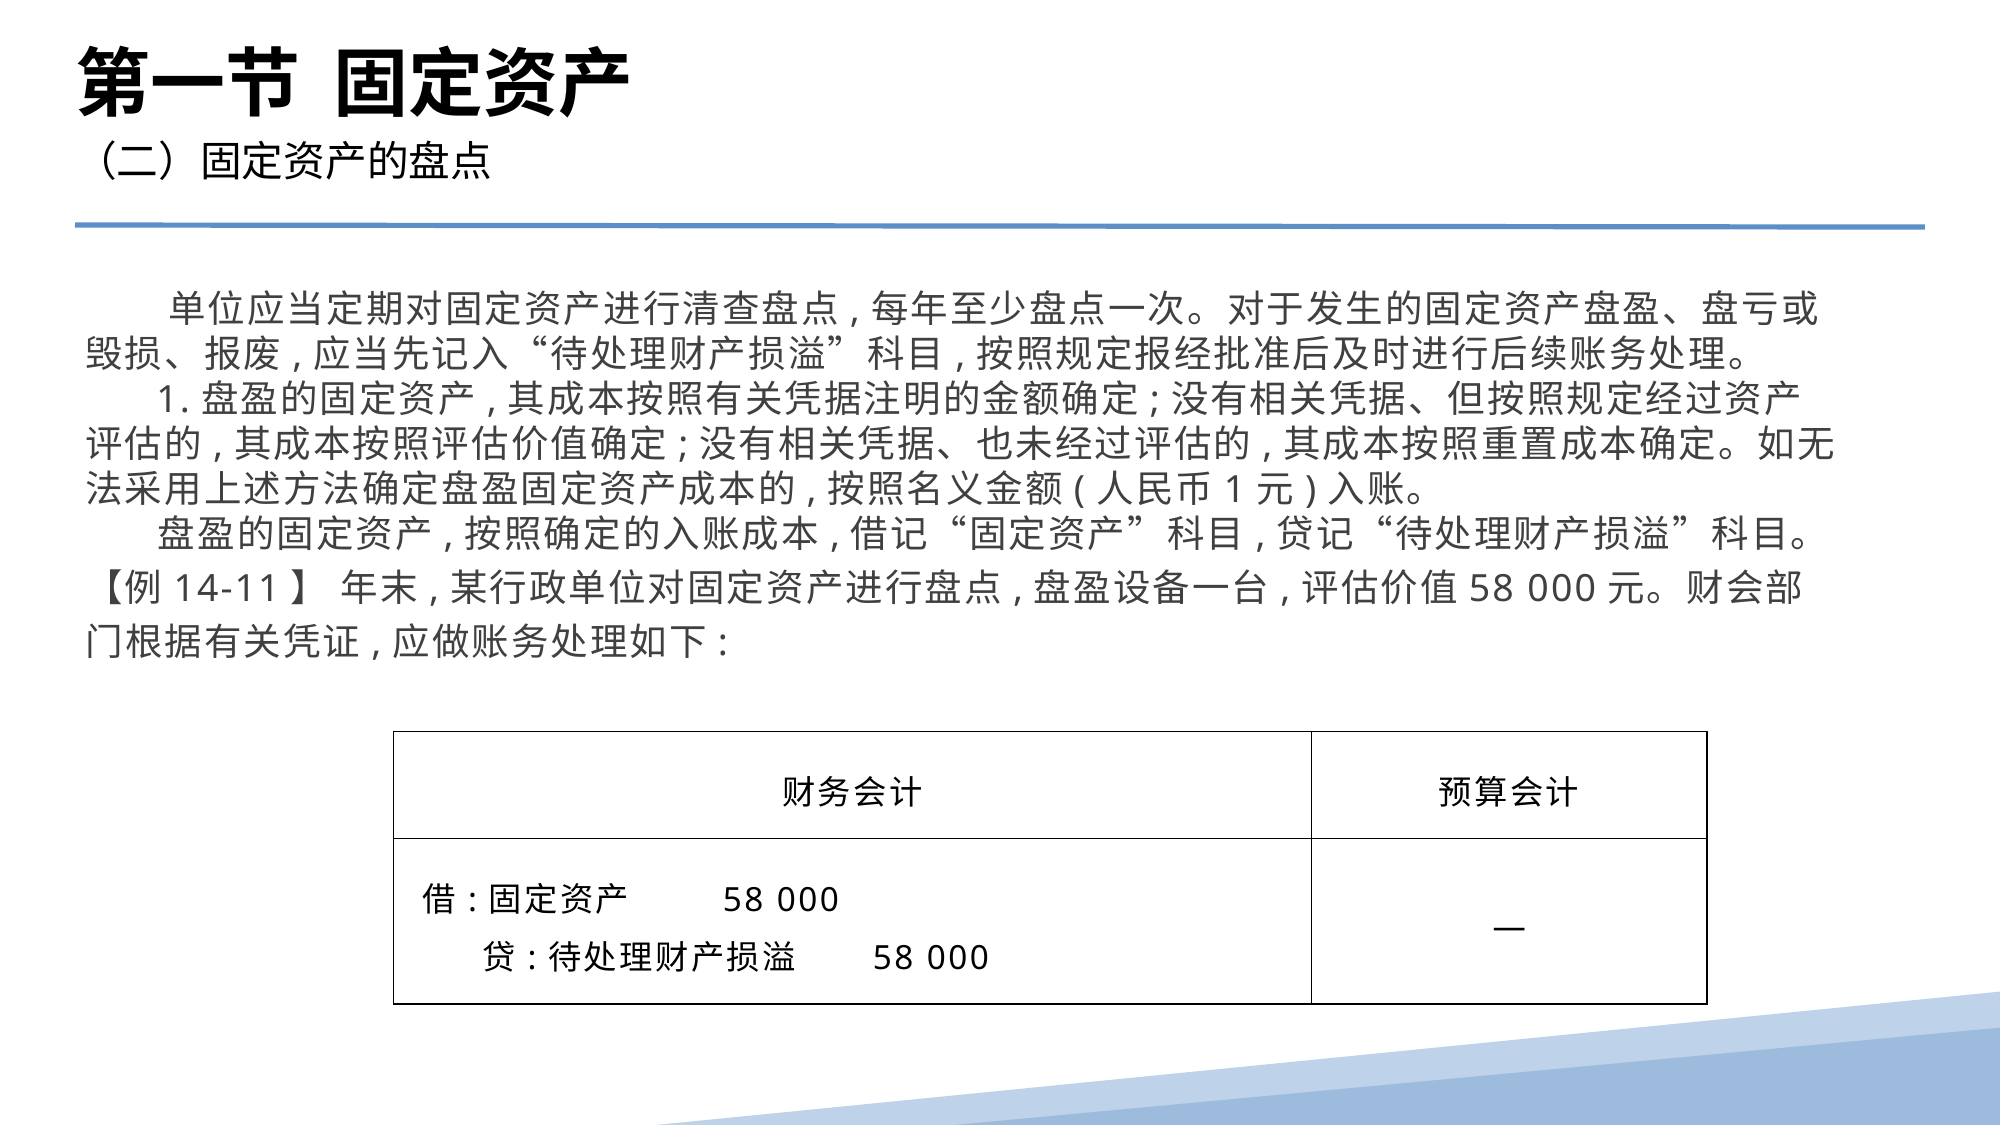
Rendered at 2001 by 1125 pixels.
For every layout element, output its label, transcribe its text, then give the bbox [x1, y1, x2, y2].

table_cell 借:固定资产 58 000 贷:待处理财产损溢 58 000 [394, 839, 1311, 1003]
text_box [656, 991, 2000, 1125]
table_header 财务会计 [394, 732, 1311, 838]
table_header 预算会计 [1312, 732, 1706, 838]
table_cell — [1312, 839, 1706, 991]
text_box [74, 224, 1925, 228]
text_box 第一节 固定资产 [75, 24, 1925, 124]
text_box 单位应当定期对固定资产进行清查盘点,每年至少盘点一次。对于发生的固定资产盘盈、盘亏或毁损、报废,应当先记入“待处理财产损溢”科目,按照规定报经批准后及时进行后续账务处理。 1.盘盈的固定资产,其成本按照有关凭据注明的金额确定;没有相关凭据、但按照规定经过资产评估的,其成本按照评估价值确定;没有相关凭据、也未经过评估的,其成本按照重置成本确定。如无法采用上述方法确定盘盈固定资产成本的,按照名义金额(人民币1元)入账。 盘盈的固定资产,按照确定的入账成本,借记“固定资产”科目,贷记“待处理财产损溢”科目。 【例14-11】 年末,某行政单位对固定资产进行盘点,盘盈设备一台,评估价值58 000元。财会部门根据有关凭证,应做账务处理如下: [75, 243, 1851, 705]
text_box （二）固定资产的盘点 [75, 124, 1925, 200]
